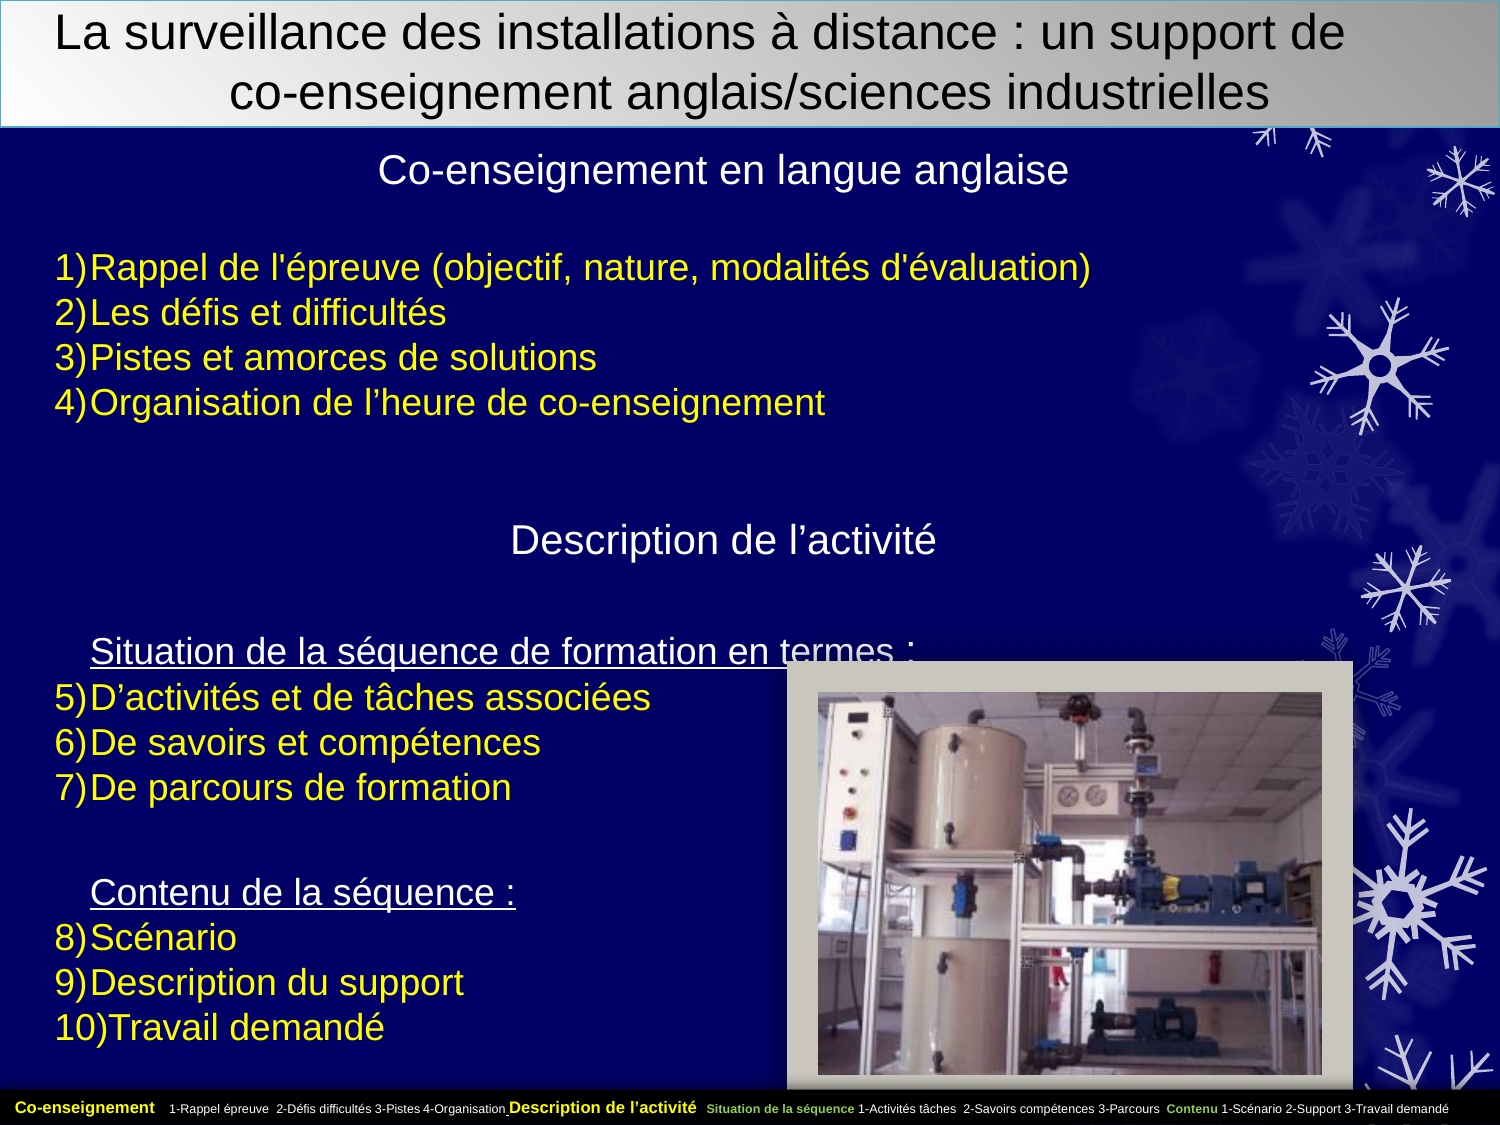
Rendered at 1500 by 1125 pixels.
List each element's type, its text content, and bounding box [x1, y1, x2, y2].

title La surveillance des installations à distance : un support de co-enseignement anglais/sciences industrielles [0, 0, 1500, 128]
picture [817, 691, 1323, 1075]
text_box Co-enseignement 1-Rappel épreuve 2-Défis difficultés 3-Pistes 4-Organisation Description de l’activité Situation de la séquence 1-Activités tâches 2-Savoirs compétences 3-Parcours Contenu 1-Scénario 2-Support 3-Travail demandé [0, 1089, 1500, 1125]
text_box Co-enseignement en langue anglaise Rappel de l'épreuve (objectif, nature, modalités d'évaluation) Les défis et difficultés Pistes et amorces de solutions Organisation de l’heure de co-enseignement Description de l’activité Situation de la séquence de formation en termes : D’activités et de tâches associées De savoirs et compétences De parcours de formation Contenu de la séquence : Scénario Description du support Travail demandé [0, 135, 1373, 1056]
